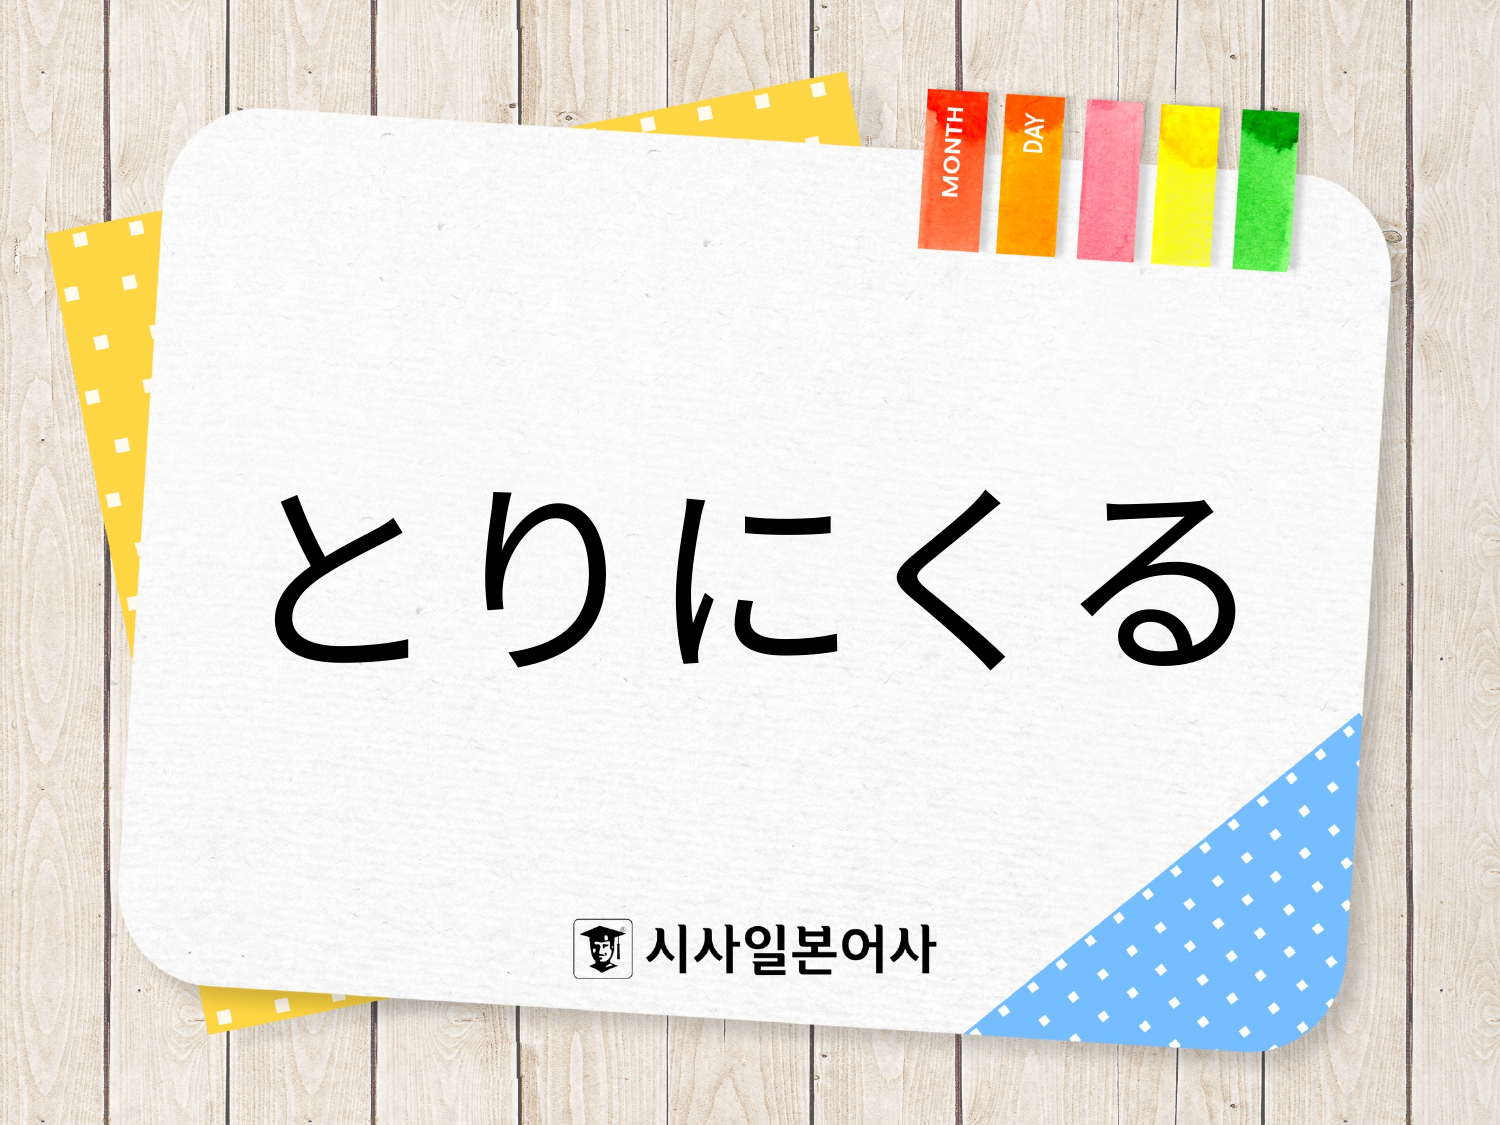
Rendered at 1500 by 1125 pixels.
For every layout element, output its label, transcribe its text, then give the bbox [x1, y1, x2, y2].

picture [0, 0, 1500, 1125]
title とりにくる [75, 338, 1425, 811]
